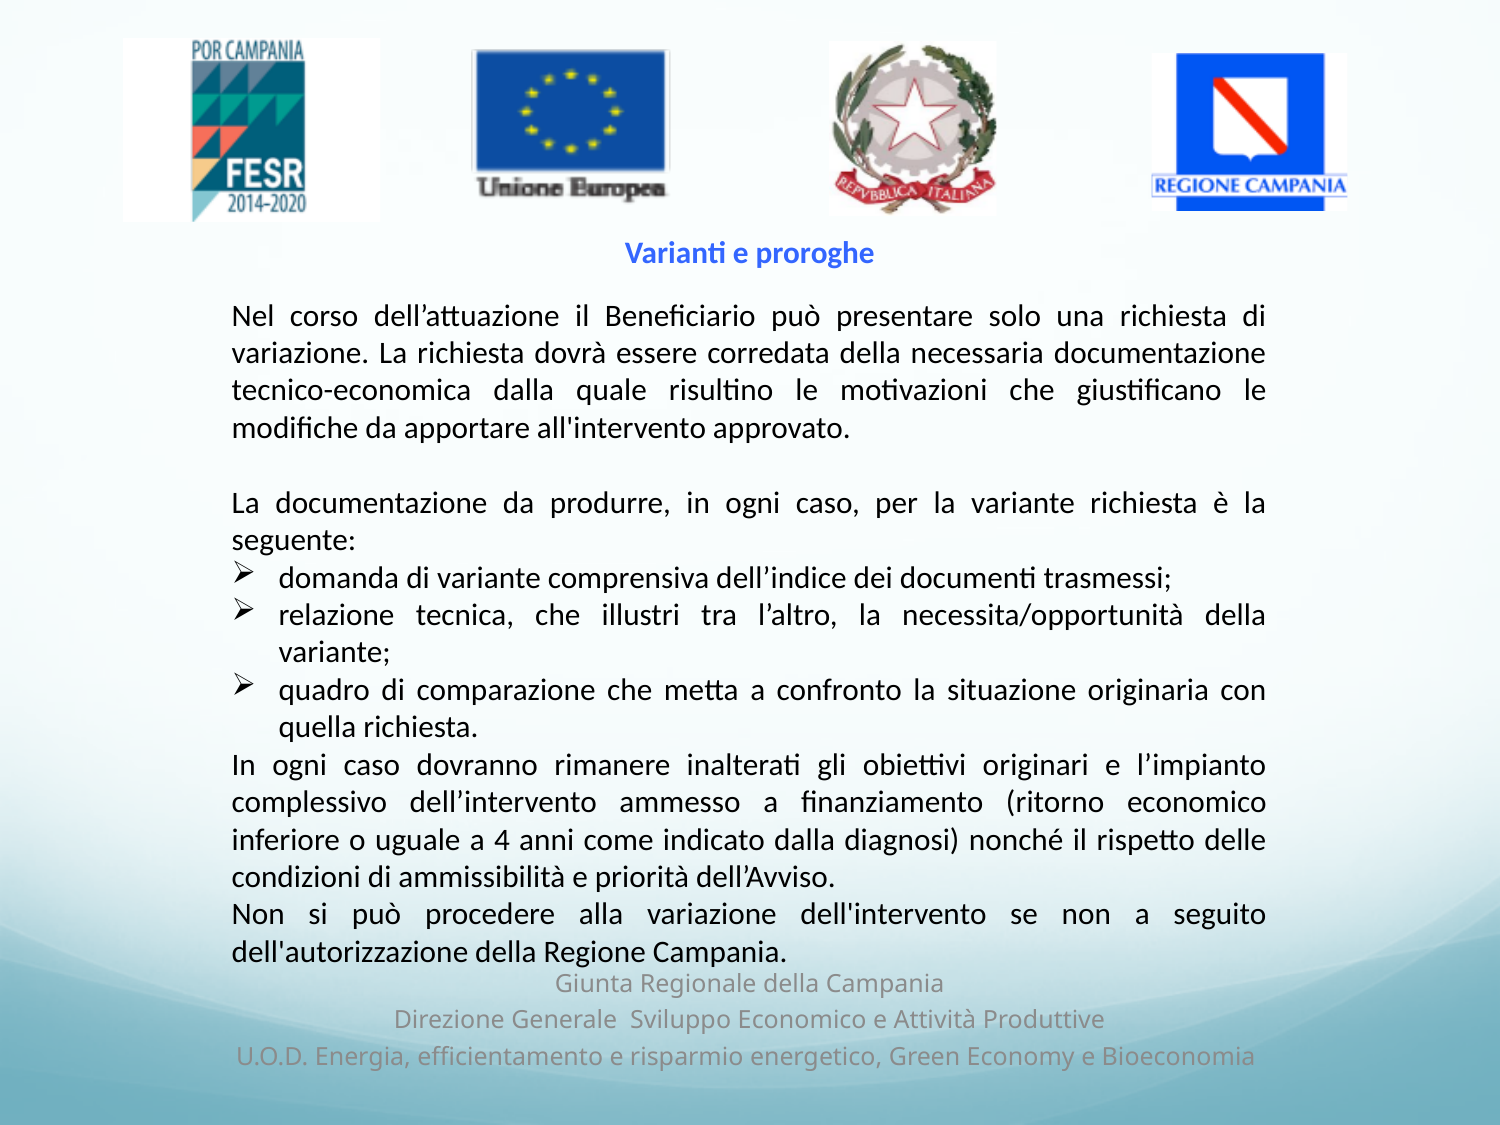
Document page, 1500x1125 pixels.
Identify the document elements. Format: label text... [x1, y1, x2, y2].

text_box Varianti e proroghe Nel corso dell’attuazione il Beneficiario può presentare solo una richiesta di variazione. La richiesta dovrà essere corredata della necessaria documentazione tecnico-economica dalla quale risultino le motivazioni che giustificano le modifiche da apportare all'intervento approvato. La documentazione da produrre, in ogni caso, per la variante richiesta è la seguente: domanda di variante comprensiva dell’indice dei documenti trasmessi; relazione tecnica, che illustri tra l’altro, la necessita/opportunità della variante; quadro di comparazione che metta a confronto la situazione originaria con quella richiesta. In ogni caso dovranno rimanere inalterati gli obiettivi originari e l’impianto complessivo dell’intervento ammesso a finanziamento (ritorno economico inferiore o uguale a 4 anni come indicato dalla diagnosi) nonché il rispetto delle condizioni di ammissibilità e priorità dell’Avviso. Non si può procedere alla variazione dell'intervento se non a seguito dell'autorizzazione della Regione Campania. [216, 825, 1283, 1012]
text_box Giunta Regionale della Campania Direzione Generale Sviluppo Economico e Attività Produttive U.O.D. Energia, efficientamento e risparmio energetico, Green Economy e Bioeconomia [216, 1012, 1283, 1090]
text_box Varianti e proroghe Nel corso dell’attuazione il Beneficiario può presentare solo una richiesta di variazione. La richiesta dovrà essere corredata della necessaria documentazione tecnico-economica dalla quale risultino le motivazioni che giustificano le modifiche da apportare all'intervento approvato. La documentazione da produrre, in ogni caso, per la variante richiesta è la seguente: domanda di variante comprensiva dell’indice dei documenti trasmessi; relazione tecnica, che illustri tra l’altro, la necessita/opportunità della variante; quadro di comparazione che metta a confronto la situazione originaria con quella richiesta. In ogni caso dovranno rimanere inalterati gli obiettivi originari e l’impianto complessivo dell’intervento ammesso a finanziamento (ritorno economico inferiore o uguale a 4 anni come indicato dalla diagnosi) nonché il rispetto delle condizioni di ammissibilità e priorità dell’Avviso. Non si può procedere alla variazione dell'intervento se non a seguito dell'autorizzazione della Regione Campania. [216, 224, 1283, 763]
picture [470, 42, 673, 209]
text_box [216, 763, 1283, 825]
